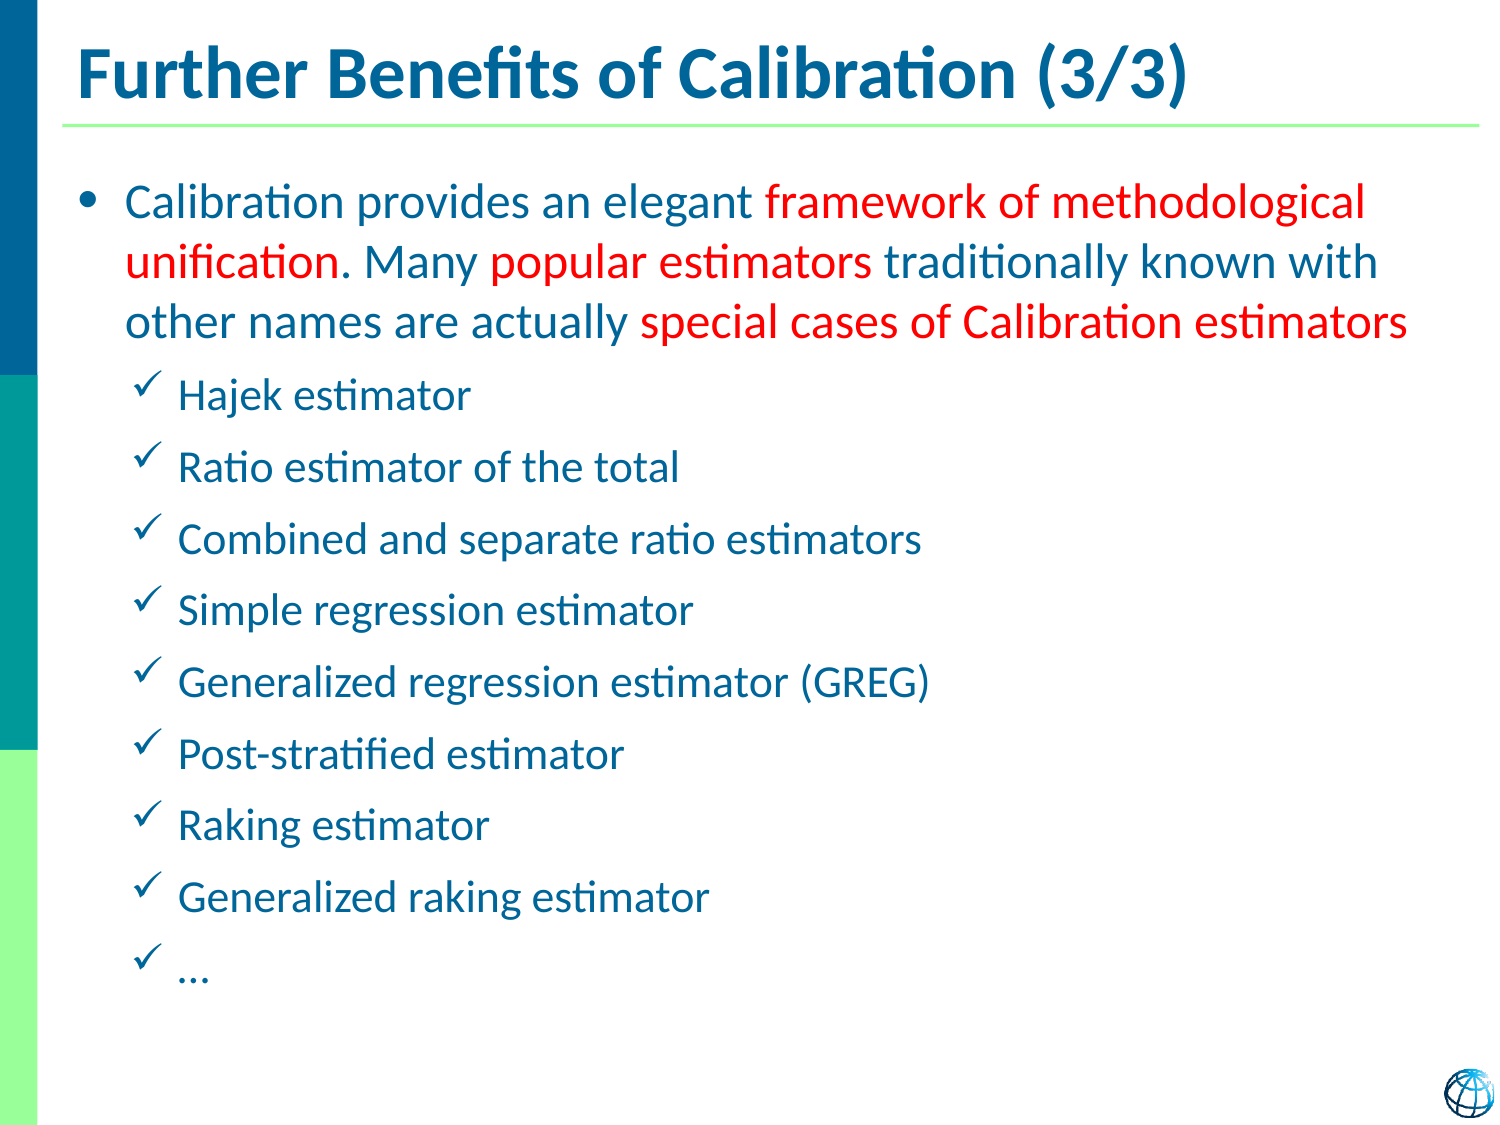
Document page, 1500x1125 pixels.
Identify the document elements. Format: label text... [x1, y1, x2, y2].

list Calibration provides an elegant framework of methodological unification. Many popular estimators traditionally known with other names are actually special cases of Calibration estimators Hajek estimator Ratio estimator of the total Combined and separate ratio estimators Simple regression estimator Generalized regression estimator (GREG) Post-stratified estimator Raking estimator Generalized raking estimator … [62, 160, 1480, 1047]
picture [1460, 1078, 1468, 1084]
picture [1468, 1068, 1495, 1106]
title Further Benefits of Calibration (3/3) [62, 19, 1480, 121]
picture [1444, 1068, 1495, 1118]
